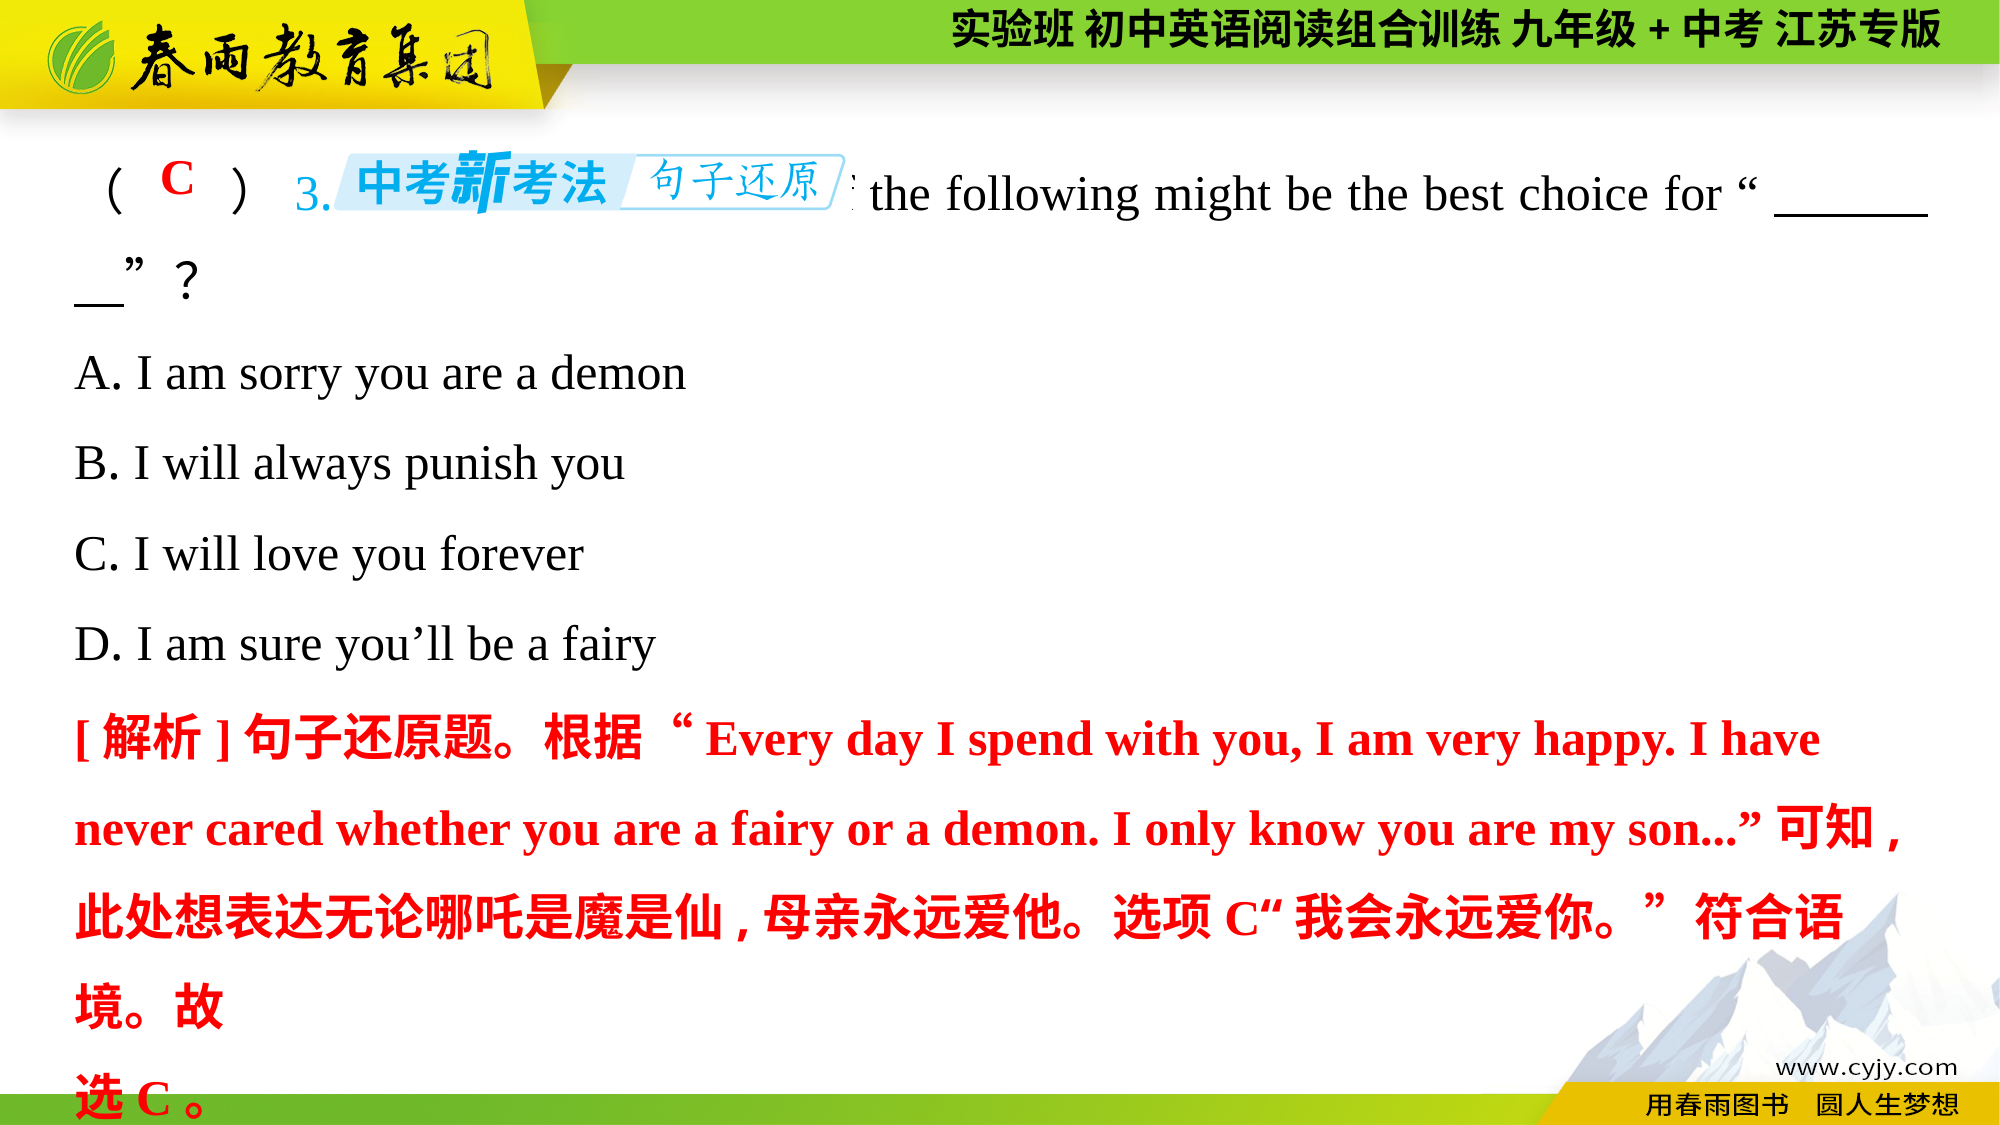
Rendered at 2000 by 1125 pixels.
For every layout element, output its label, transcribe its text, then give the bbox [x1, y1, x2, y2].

picture [0, 0, 2000, 1125]
text_box C [145, 137, 212, 213]
picture [329, 144, 852, 218]
text_box [解析]句子还原题。根据“Every day I spend with you, I am very happy. I have never cared whether you are a fairy or a demon. I only know you are my son...”可知,此处想表达无论哪吒是魔是仙,母亲永远爱他。选项C“我会永远爱你。”符合语境。故 选C。 [59, 667, 1944, 1125]
list （ ）3. Which of the following might be the best choice for “ ”？ A. I am sorry you are a demon B. I will always punish you C. I will love you forever D. I am sure you’ll be a fairy [59, 122, 1944, 667]
